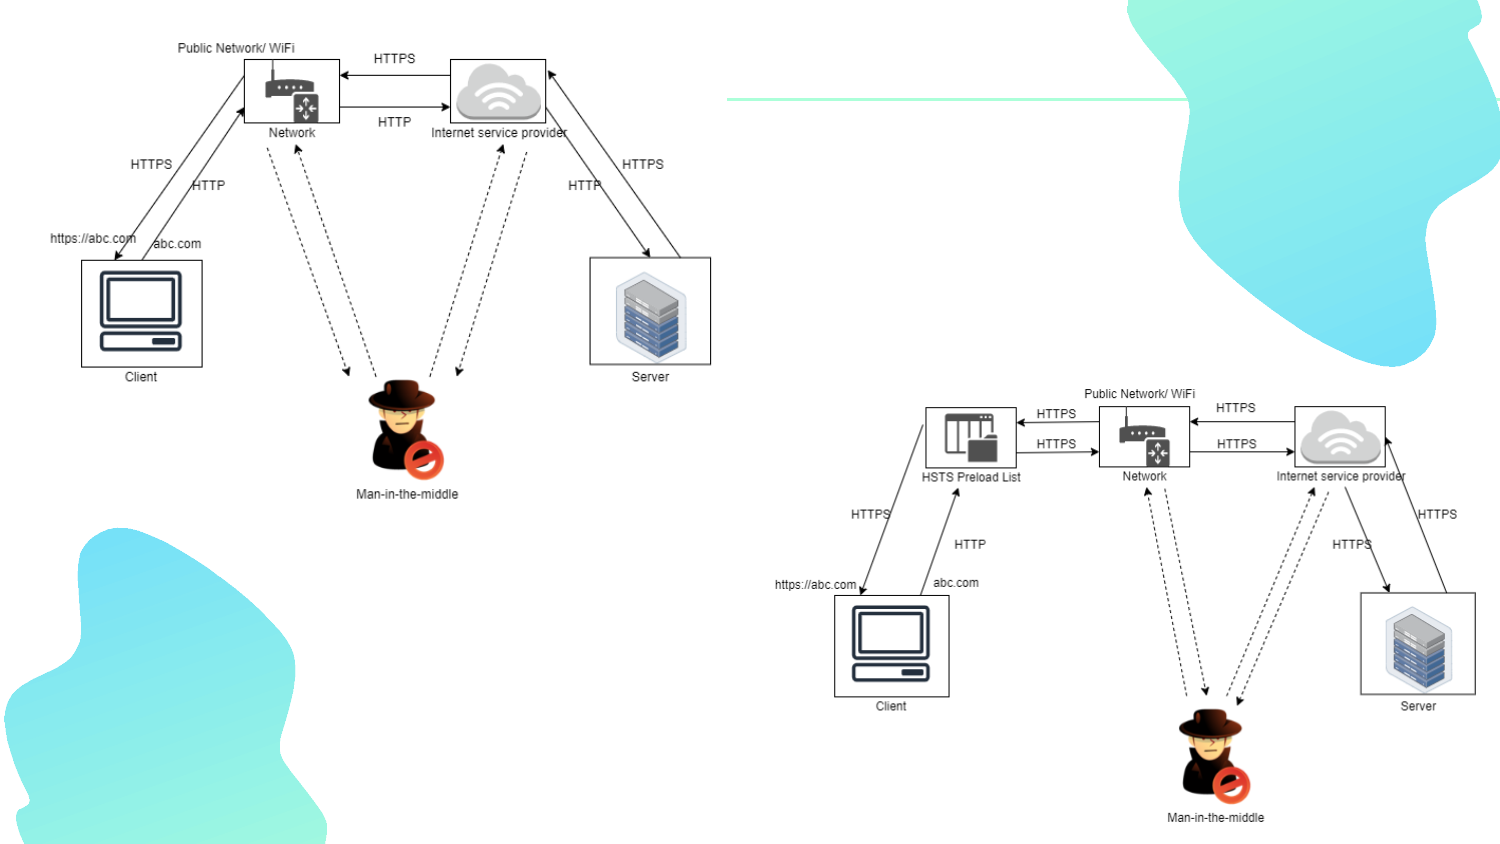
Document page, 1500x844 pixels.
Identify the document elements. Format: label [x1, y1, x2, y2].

picture [24, 22, 727, 523]
picture [749, 369, 1492, 844]
text_box [4, 530, 327, 844]
text_box [1127, 0, 1500, 367]
